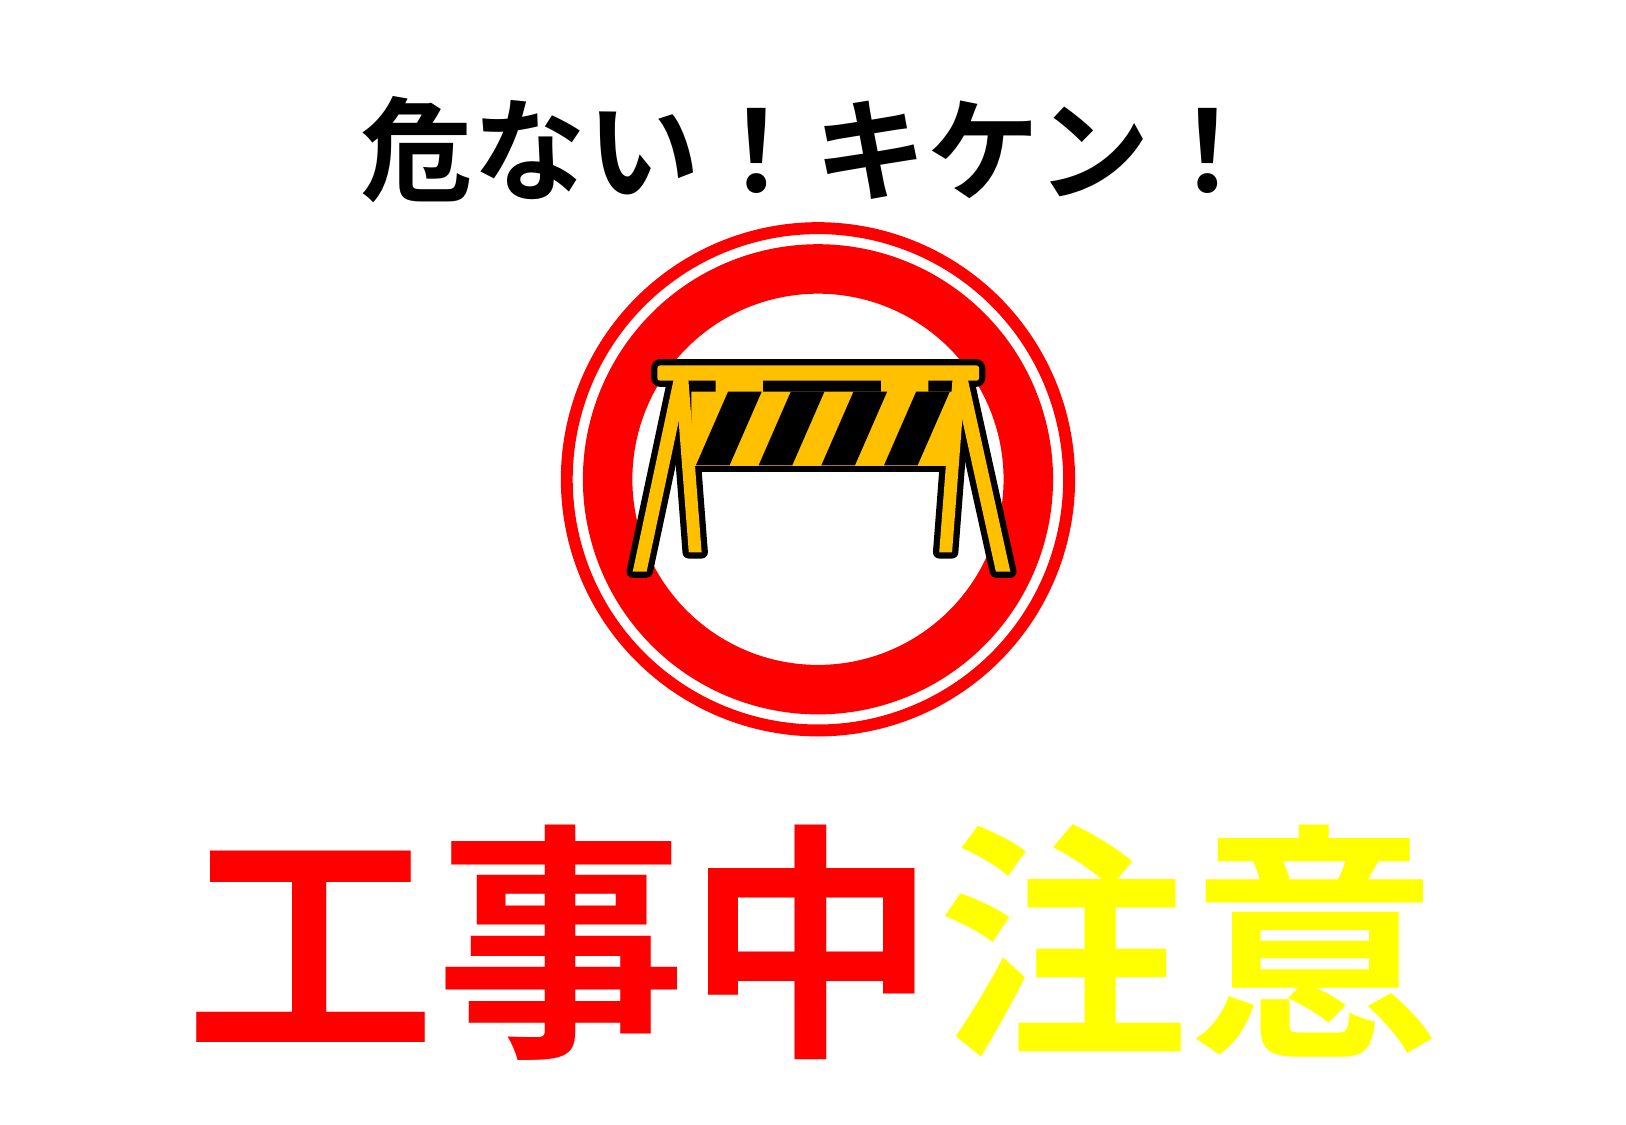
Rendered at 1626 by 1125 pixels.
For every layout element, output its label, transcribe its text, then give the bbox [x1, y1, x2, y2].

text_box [560, 221, 1076, 737]
text_box 工事中注意 [0, 779, 1625, 1095]
text_box 危ない！キケン！ [0, 73, 1625, 223]
